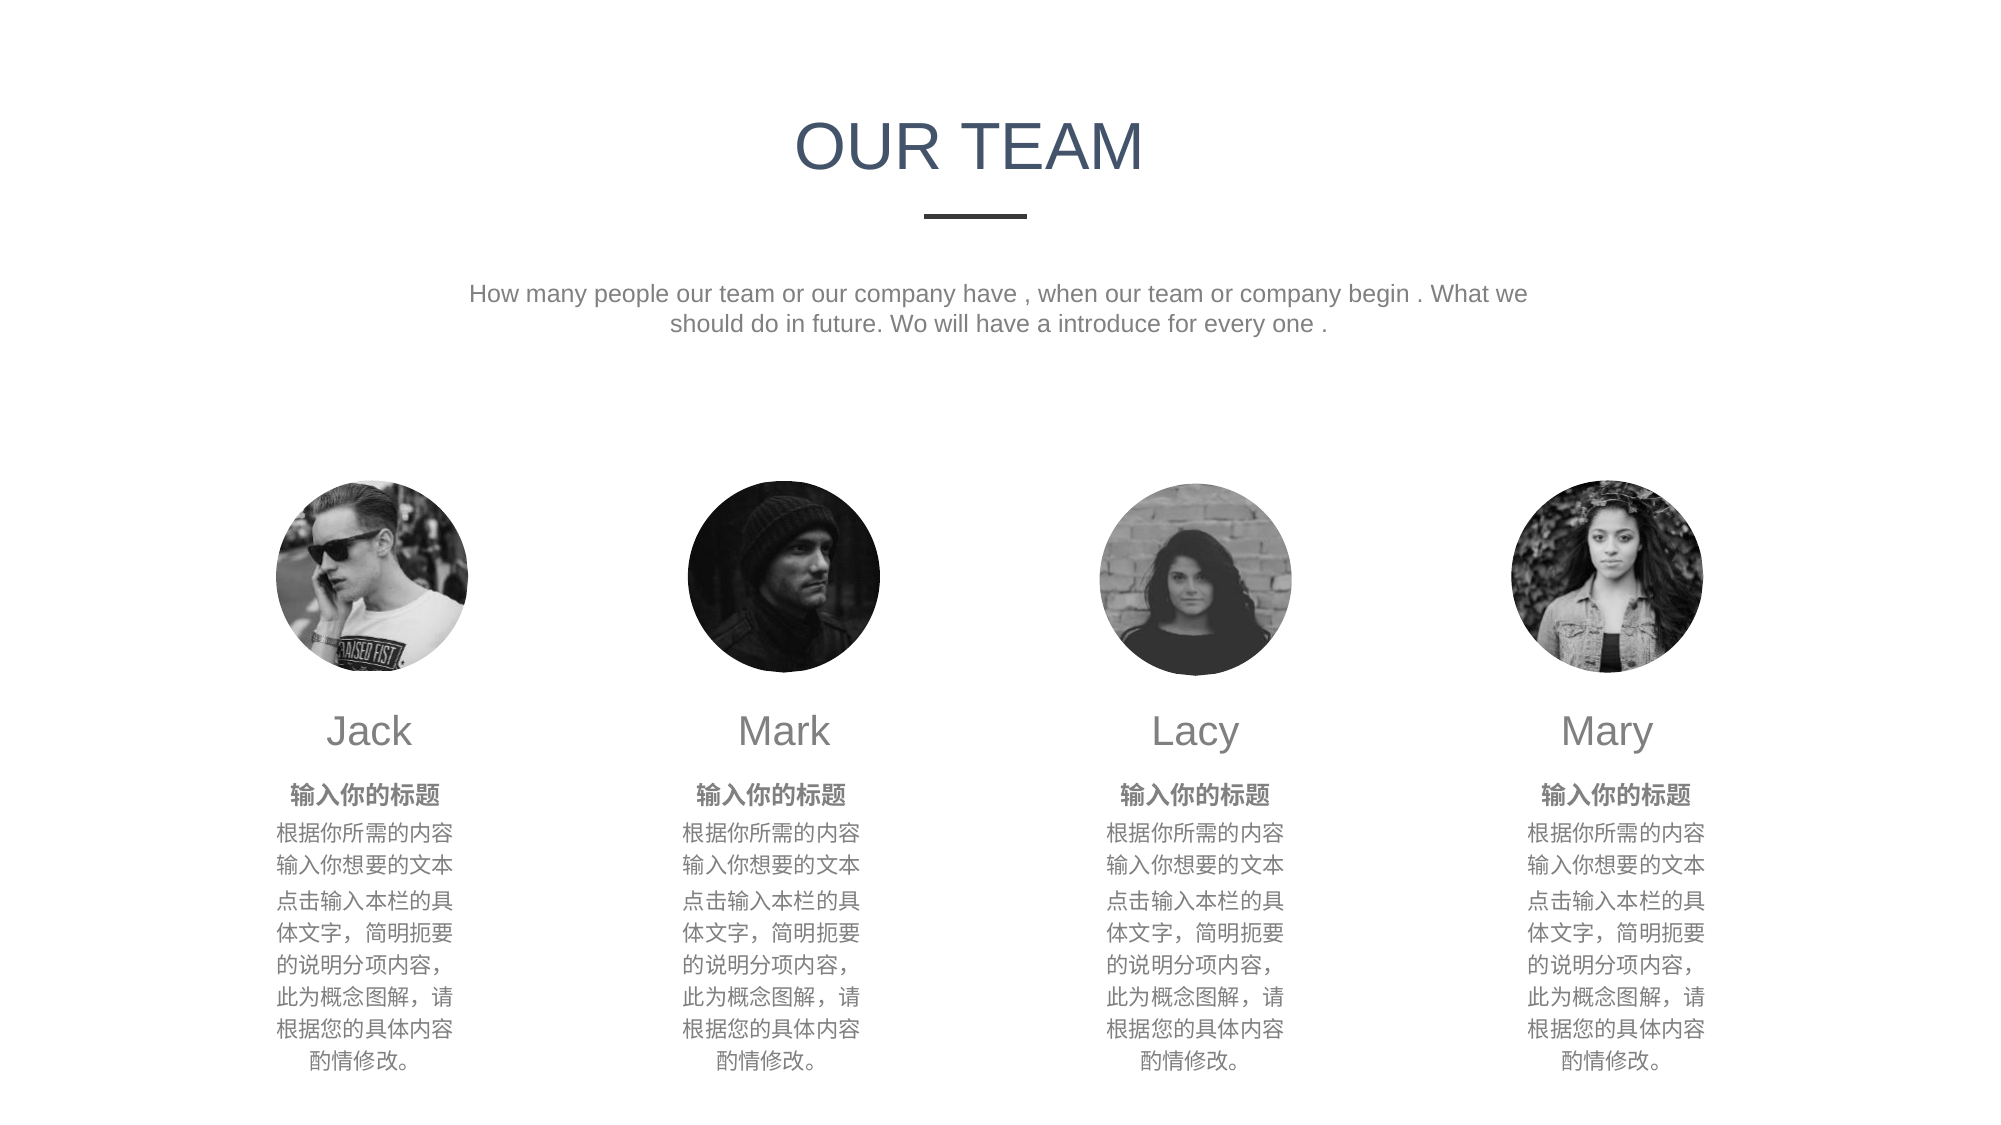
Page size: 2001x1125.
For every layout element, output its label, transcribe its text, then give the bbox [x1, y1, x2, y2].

text_box How many people our team or our company have , when our team or company begin . What we should do in future. Wo will have a introduce for every one . [417, 269, 1583, 345]
picture [1099, 483, 1292, 676]
text_box 输入你的标题 根据你所需的内容输入你想要的文本 点击输入本栏的具体文字，简明扼要的说明分项内容，此为概念图解，请根据您的具体内容酌情修改。 [251, 761, 479, 1086]
text_box Jack [292, 696, 447, 761]
text_box OUR TEAM [779, 95, 1221, 190]
text_box Mary [1530, 696, 1685, 761]
picture [687, 481, 880, 673]
picture [1511, 480, 1704, 673]
text_box Lacy [1118, 696, 1273, 761]
text_box 输入你的标题 根据你所需的内容输入你想要的文本 点击输入本栏的具体文字，简明扼要的说明分项内容，此为概念图解，请根据您的具体内容酌情修改。 [658, 761, 886, 1086]
text_box 输入你的标题 根据你所需的内容输入你想要的文本 点击输入本栏的具体文字，简明扼要的说明分项内容，此为概念图解，请根据您的具体内容酌情修改。 [1082, 761, 1309, 1086]
text_box 输入你的标题 根据你所需的内容输入你想要的文本 点击输入本栏的具体文字，简明扼要的说明分项内容，此为概念图解，请根据您的具体内容酌情修改。 [1503, 761, 1731, 1086]
text_box Mark [707, 696, 862, 761]
picture [276, 480, 469, 671]
